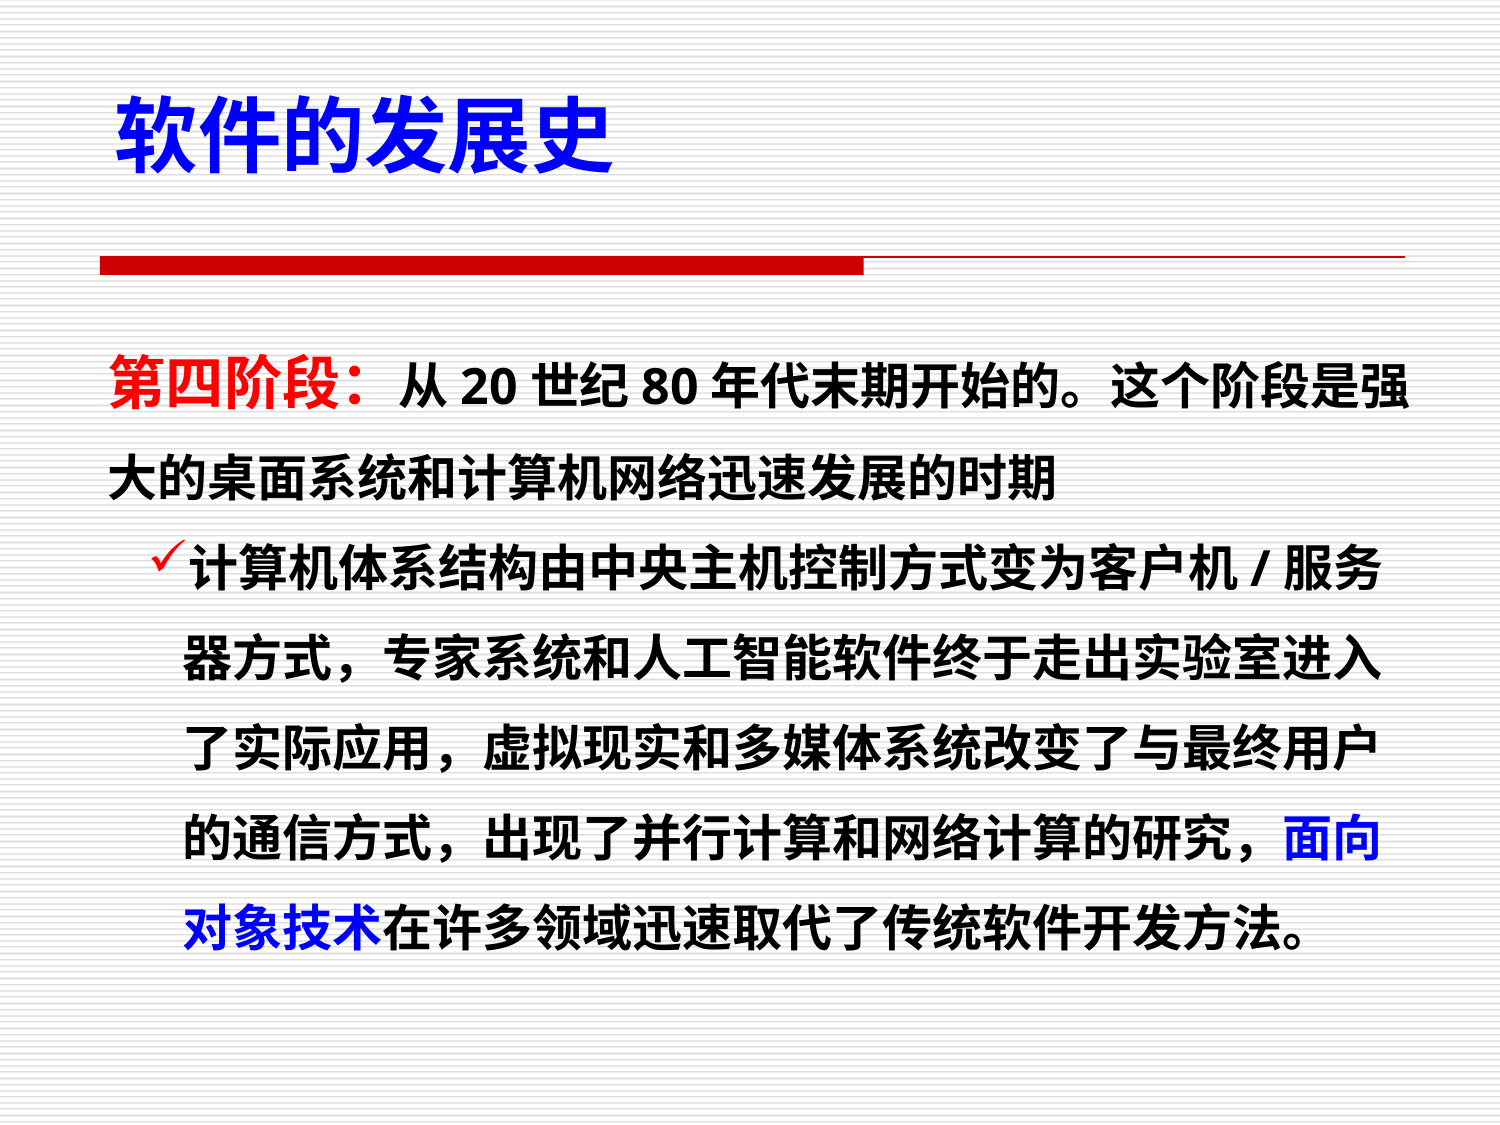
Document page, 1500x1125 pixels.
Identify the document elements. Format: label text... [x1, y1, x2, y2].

picture [0, 0, 1500, 1125]
text_box 第四阶段：从20世纪80年代末期开始的。这个阶段是强大的桌面系统和计算机网络迅速发展的时期 计算机体系结构由中央主机控制方式变为客户机/服务器方式，专家系统和人工智能软件终于走出实验室进入了实际应用，虚拟现实和多媒体系统改变了与最终用户的通信方式，出现了并行计算和网络计算的研究，面向对象技术在许多领域迅速取代了传统软件开发方法。 [92, 304, 1430, 964]
text_box 软件的发展史 [100, 75, 839, 190]
